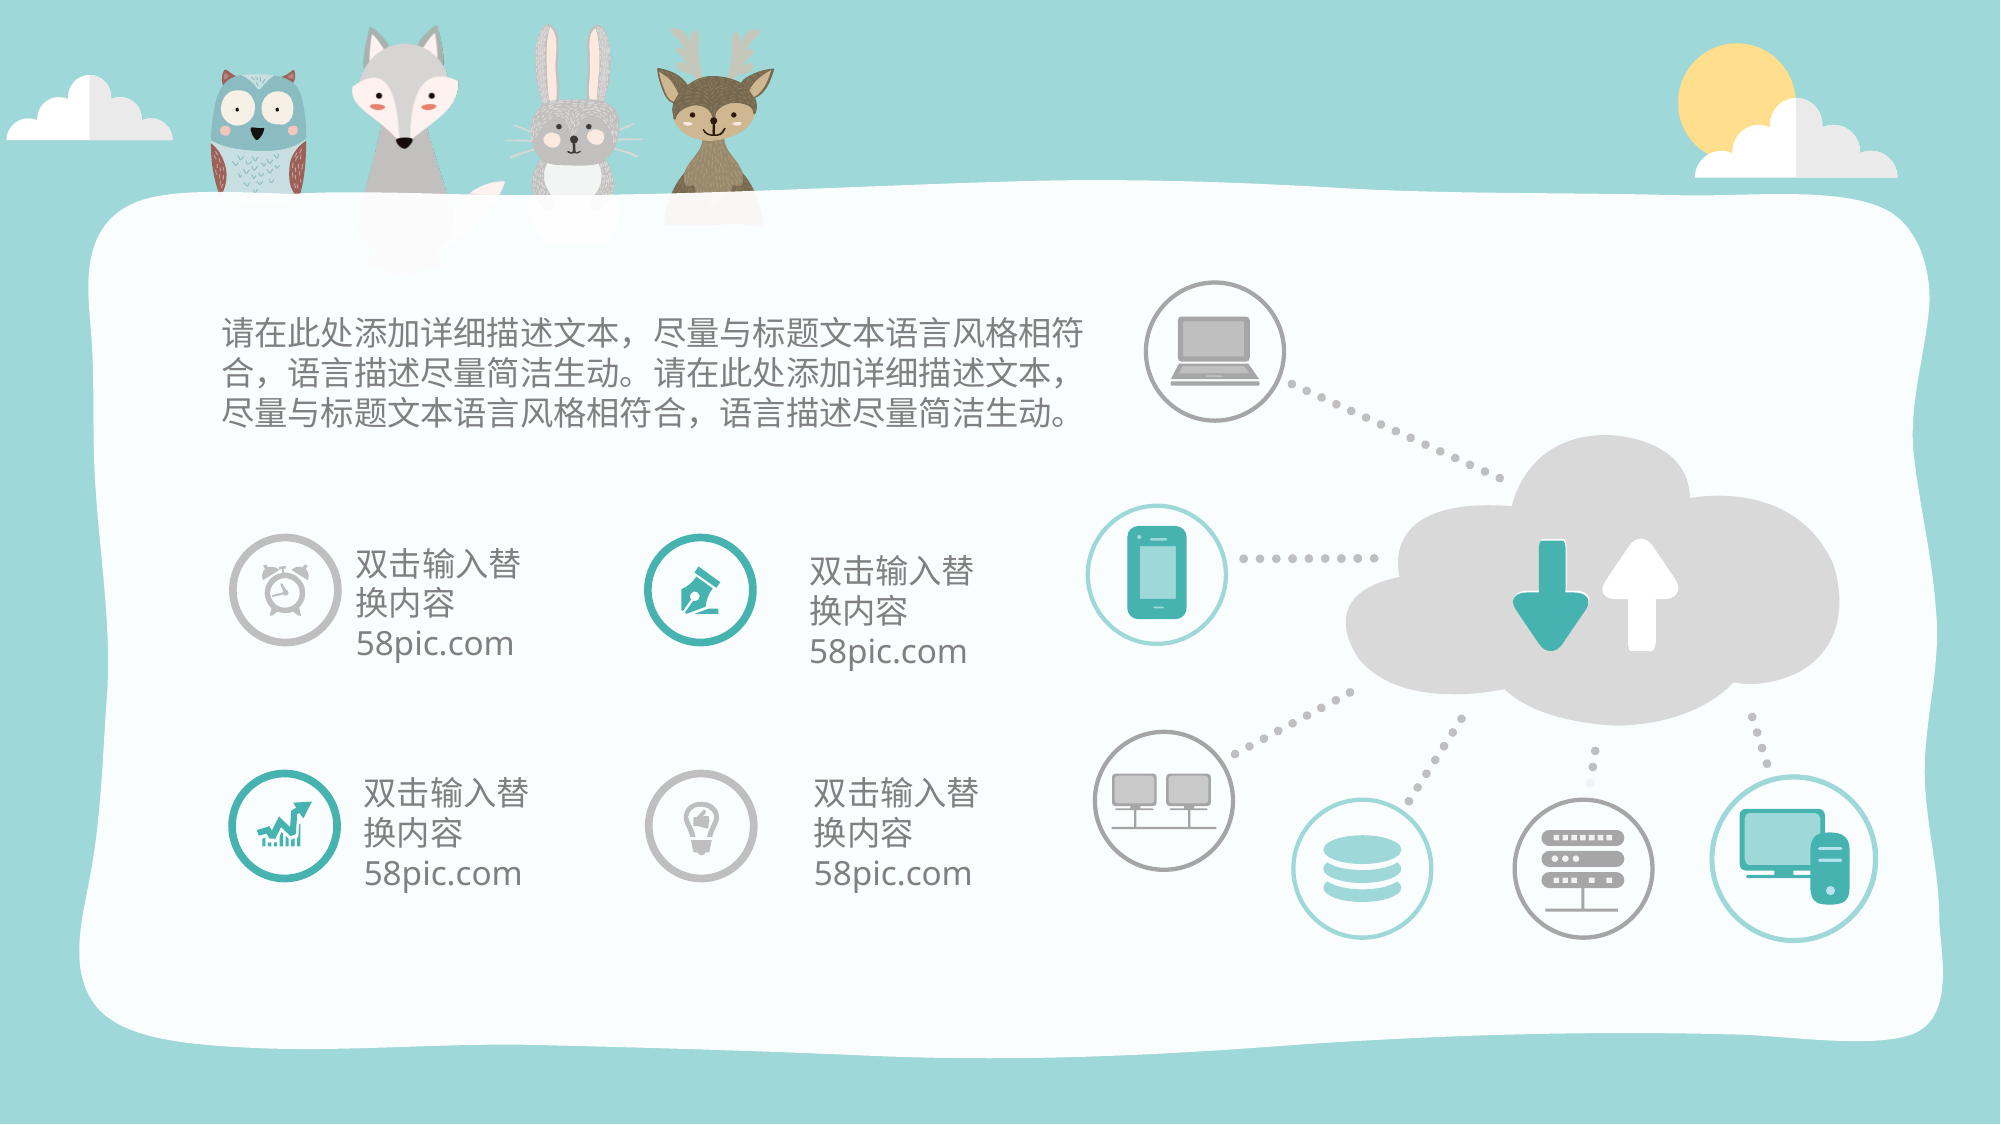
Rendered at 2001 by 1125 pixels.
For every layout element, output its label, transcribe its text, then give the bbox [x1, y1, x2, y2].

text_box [644, 533, 757, 647]
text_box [644, 769, 758, 883]
text_box 双击输入替换内容58pic.com [794, 542, 1004, 678]
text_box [229, 533, 342, 647]
text_box 双击输入替换内容58pic.com [799, 764, 1009, 900]
text_box 双击输入替换内容58pic.com [341, 535, 551, 670]
picture [352, 24, 505, 194]
text_box 双击输入替换内容58pic.com [349, 764, 559, 900]
text_box 请在此处添加详细描述文本，尽量与标题文本语言风格相符合，语言描述尽量简洁生动。请在此处添加详细描述文本，尽量与标题文本语言风格相符合，语言描述尽量简洁生动。 [206, 304, 1085, 440]
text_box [1085, 280, 1879, 944]
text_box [228, 769, 341, 883]
